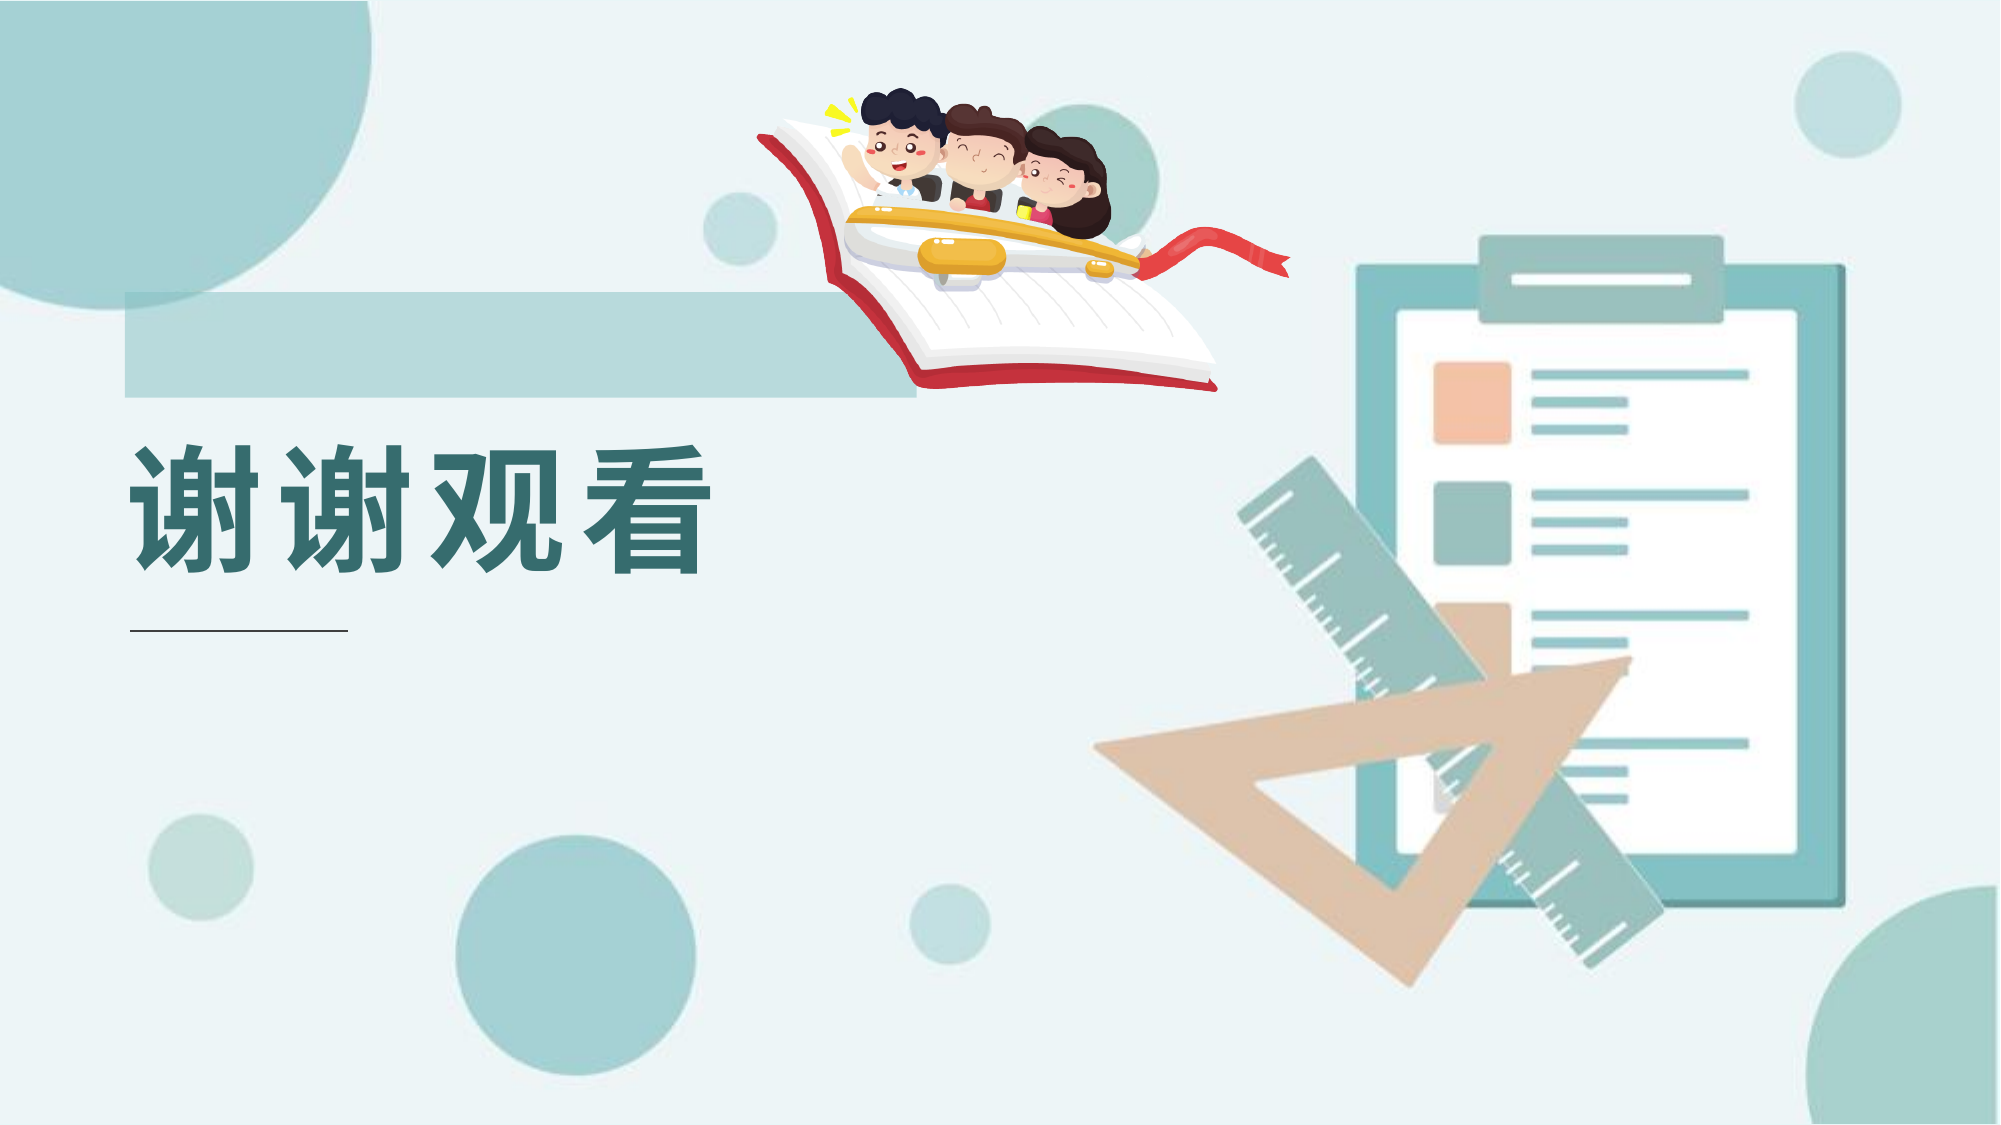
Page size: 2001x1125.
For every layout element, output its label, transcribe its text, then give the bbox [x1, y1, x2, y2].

picture [0, 1, 2000, 1124]
title 谢谢观看 [125, 424, 917, 602]
